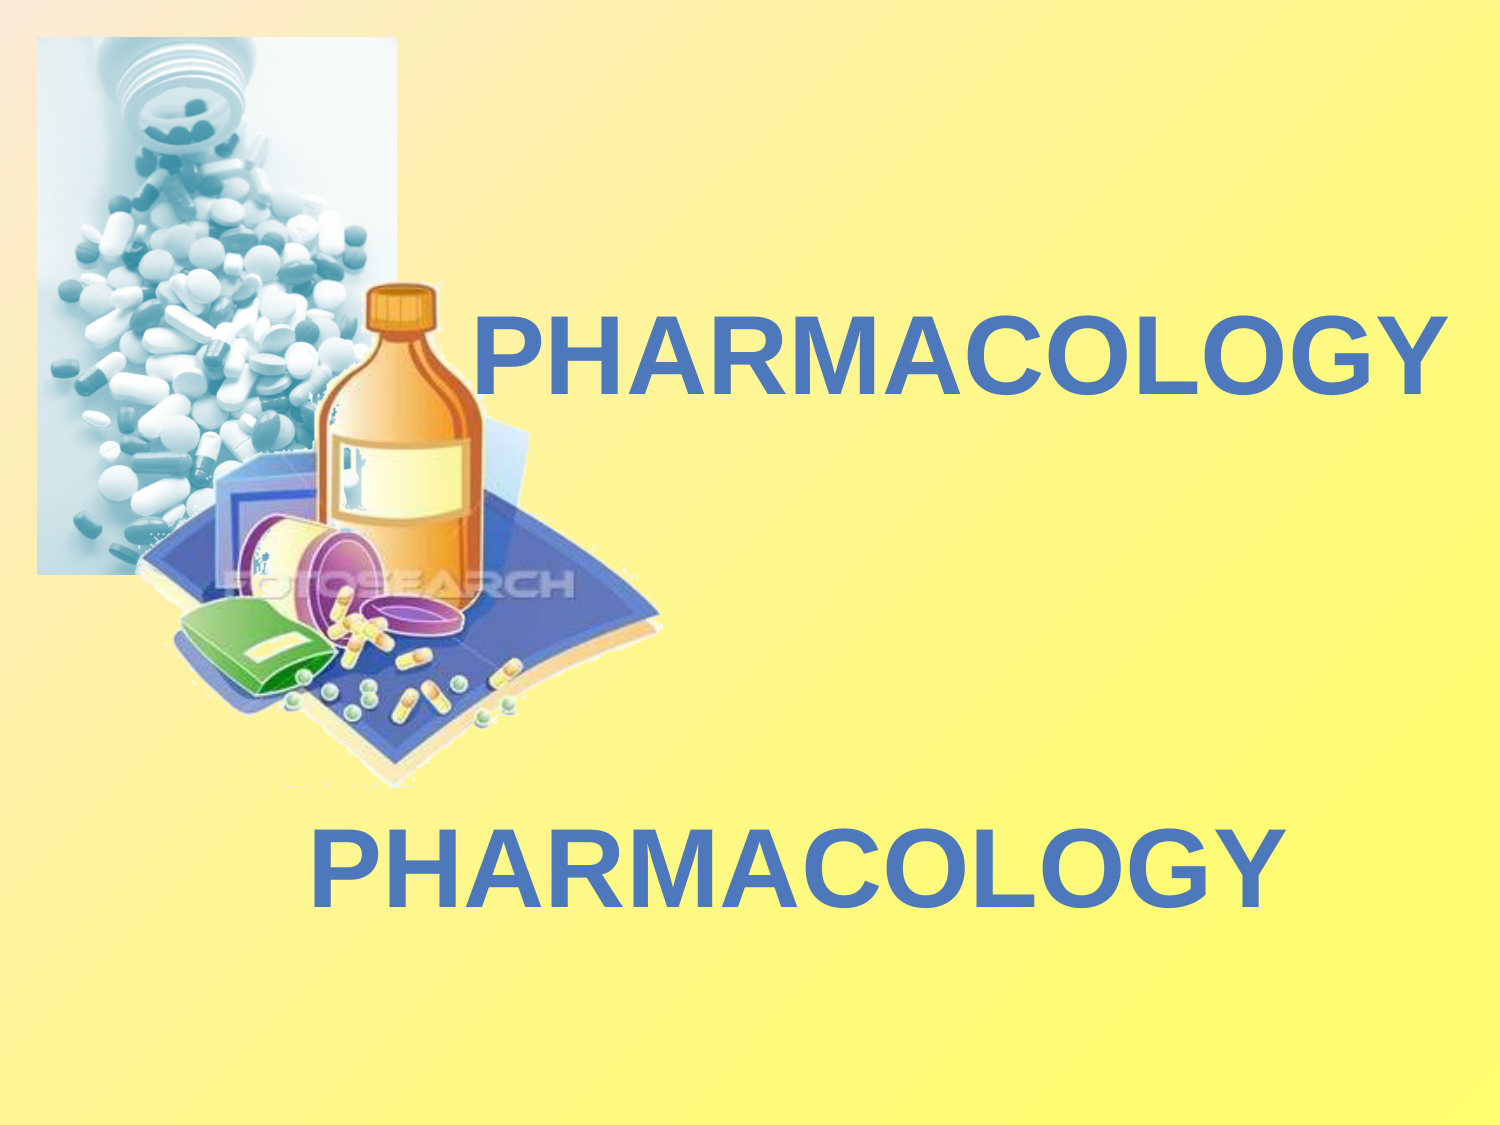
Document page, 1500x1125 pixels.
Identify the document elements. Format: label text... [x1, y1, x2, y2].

text_box PHARMACOLOGY [450, 274, 1472, 425]
text_box [0, 0, 1500, 1125]
text_box PHARMACOLOGY [287, 787, 1309, 938]
picture [37, 37, 663, 788]
